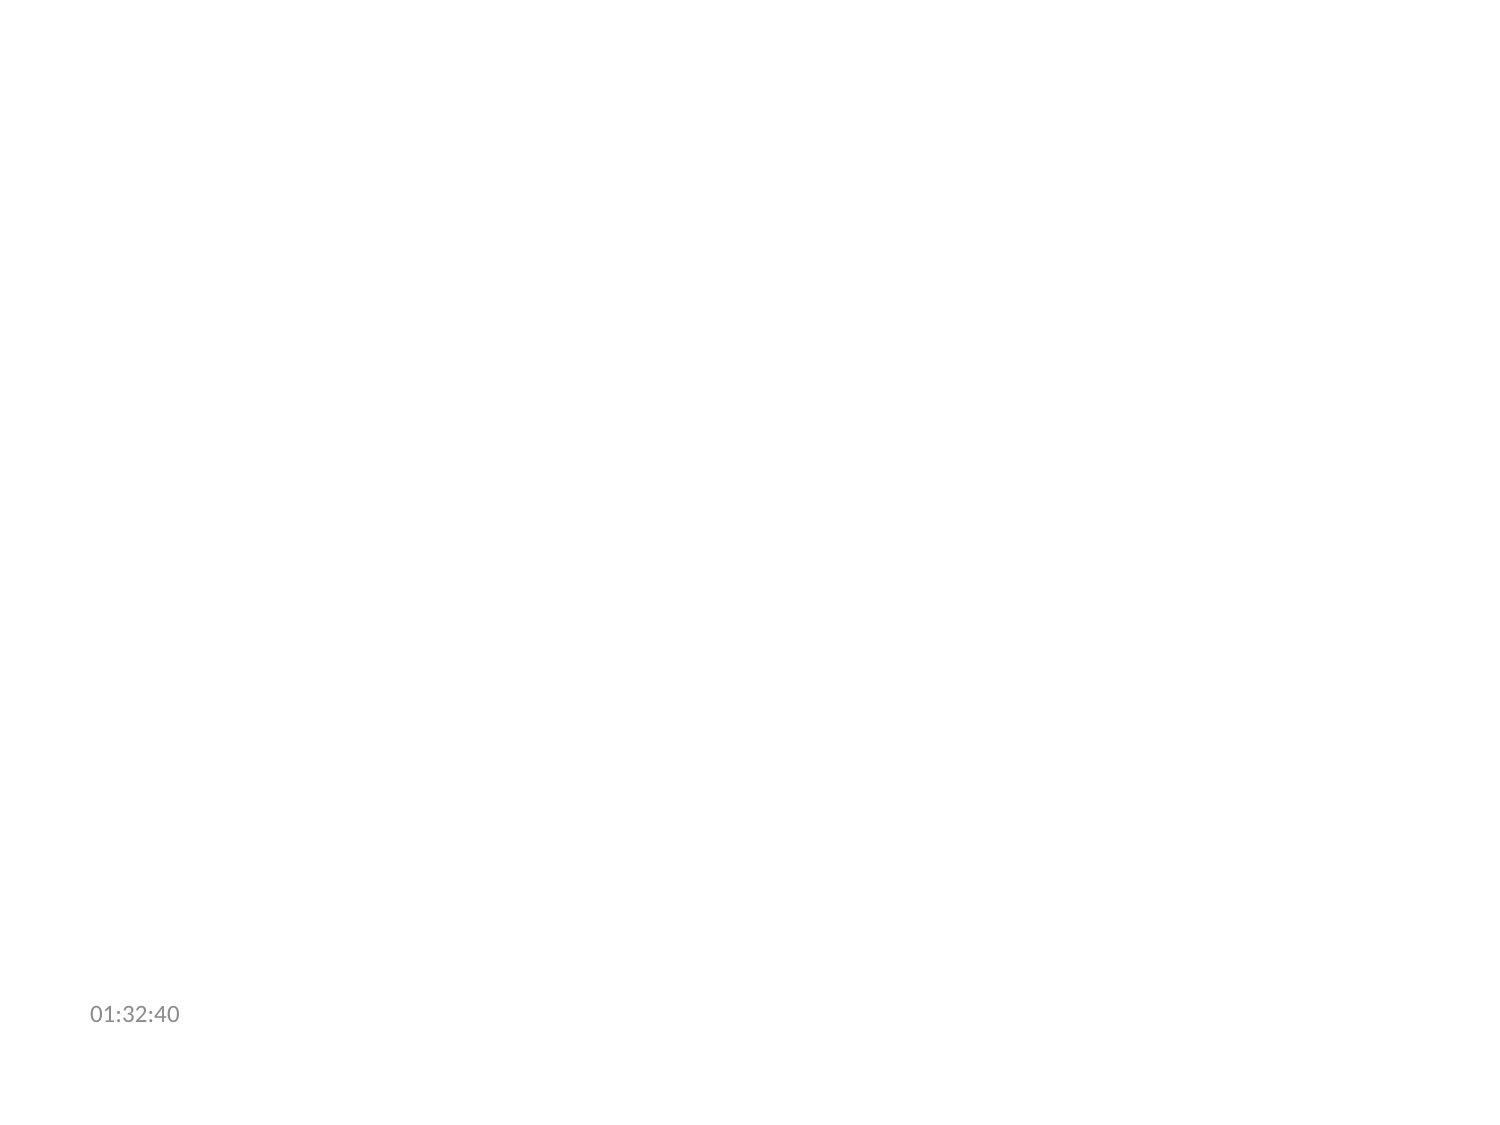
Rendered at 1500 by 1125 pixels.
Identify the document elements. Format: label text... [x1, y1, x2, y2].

text_box 15:35:09 [75, 982, 425, 1043]
